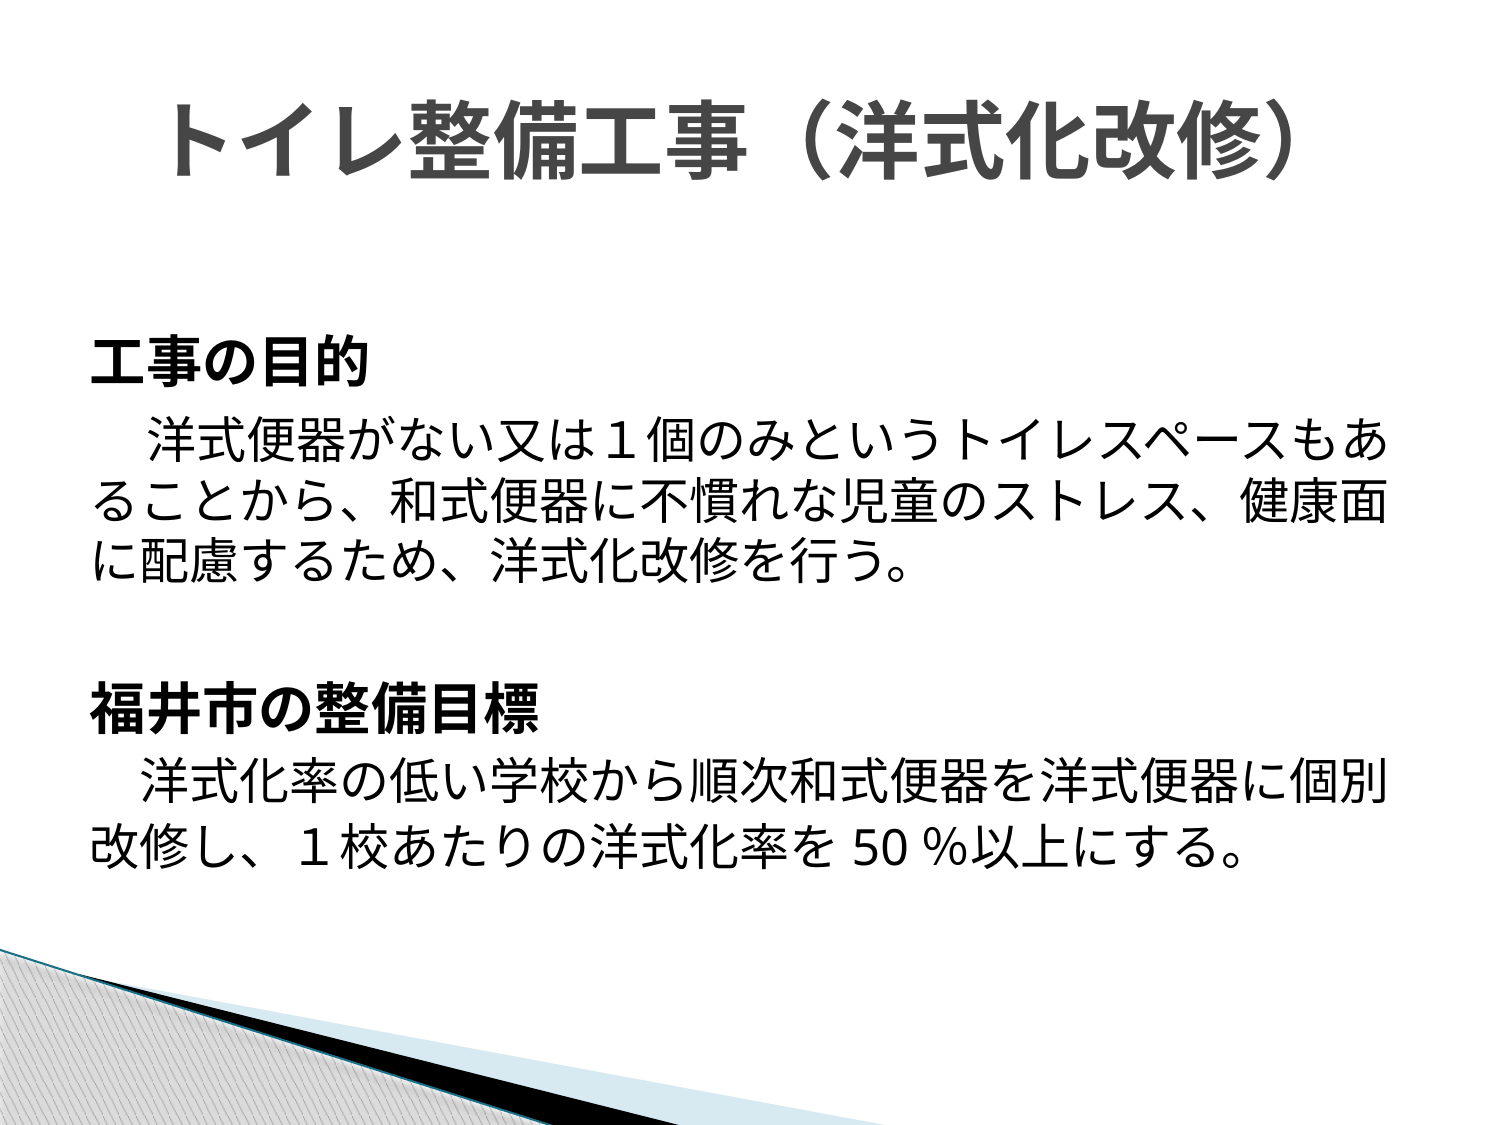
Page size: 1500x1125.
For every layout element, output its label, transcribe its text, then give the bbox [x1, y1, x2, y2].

list 工事の目的 洋式便器がない又は１個のみというトイレスペースもあることから、和式便器に不慣れな児童のストレス、健康面に配慮するため、洋式化改修を行う。 福井市の整備目標 洋式化率の低い学校から順次和式便器を洋式便器に個別改修し、１校あたりの洋式化率を50％以上にする。 [75, 243, 1425, 986]
title トイレ整備工事（洋式化改修） [75, 45, 1425, 233]
